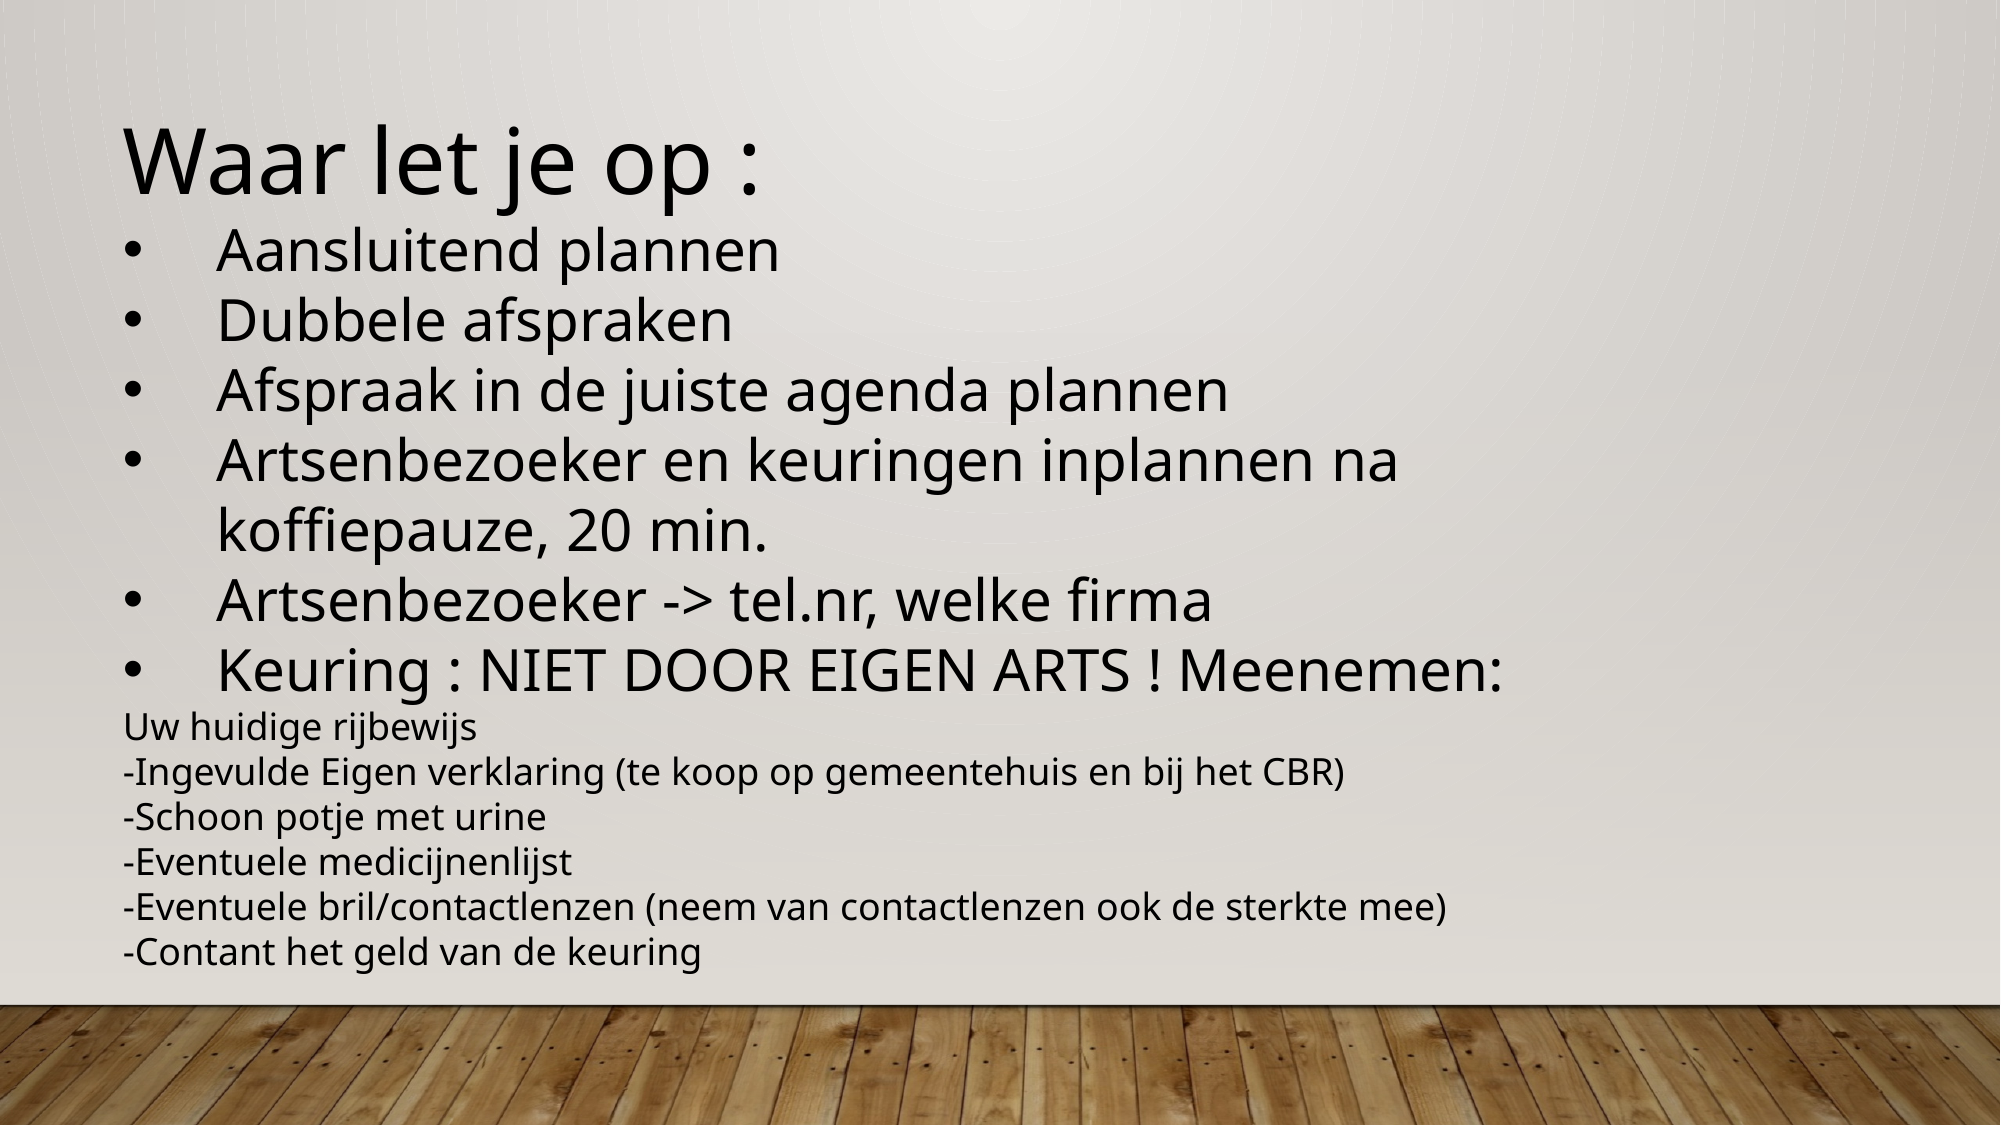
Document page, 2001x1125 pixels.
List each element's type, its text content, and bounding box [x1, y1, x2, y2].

picture [0, 1005, 2000, 1125]
text_box Waar let je op : Aansluitend plannen Dubbele afspraken Afspraak in de juiste agenda plannen Artsenbezoeker en keuringen inplannen na koffiepauze, 20 min. Artsenbezoeker -> tel.nr, welke firma Keuring : NIET DOOR EIGEN ARTS ! Meenemen: Uw huidige rijbewijs -Ingevulde Eigen verklaring (te koop op gemeentehuis en bij het CBR) -Schoon potje met urine -Eventuele medicijnenlijst -Eventuele bril/contactlenzen (neem van contactlenzen ook de sterkte mee) -Contant het geld van de keuring [108, 95, 1730, 1051]
